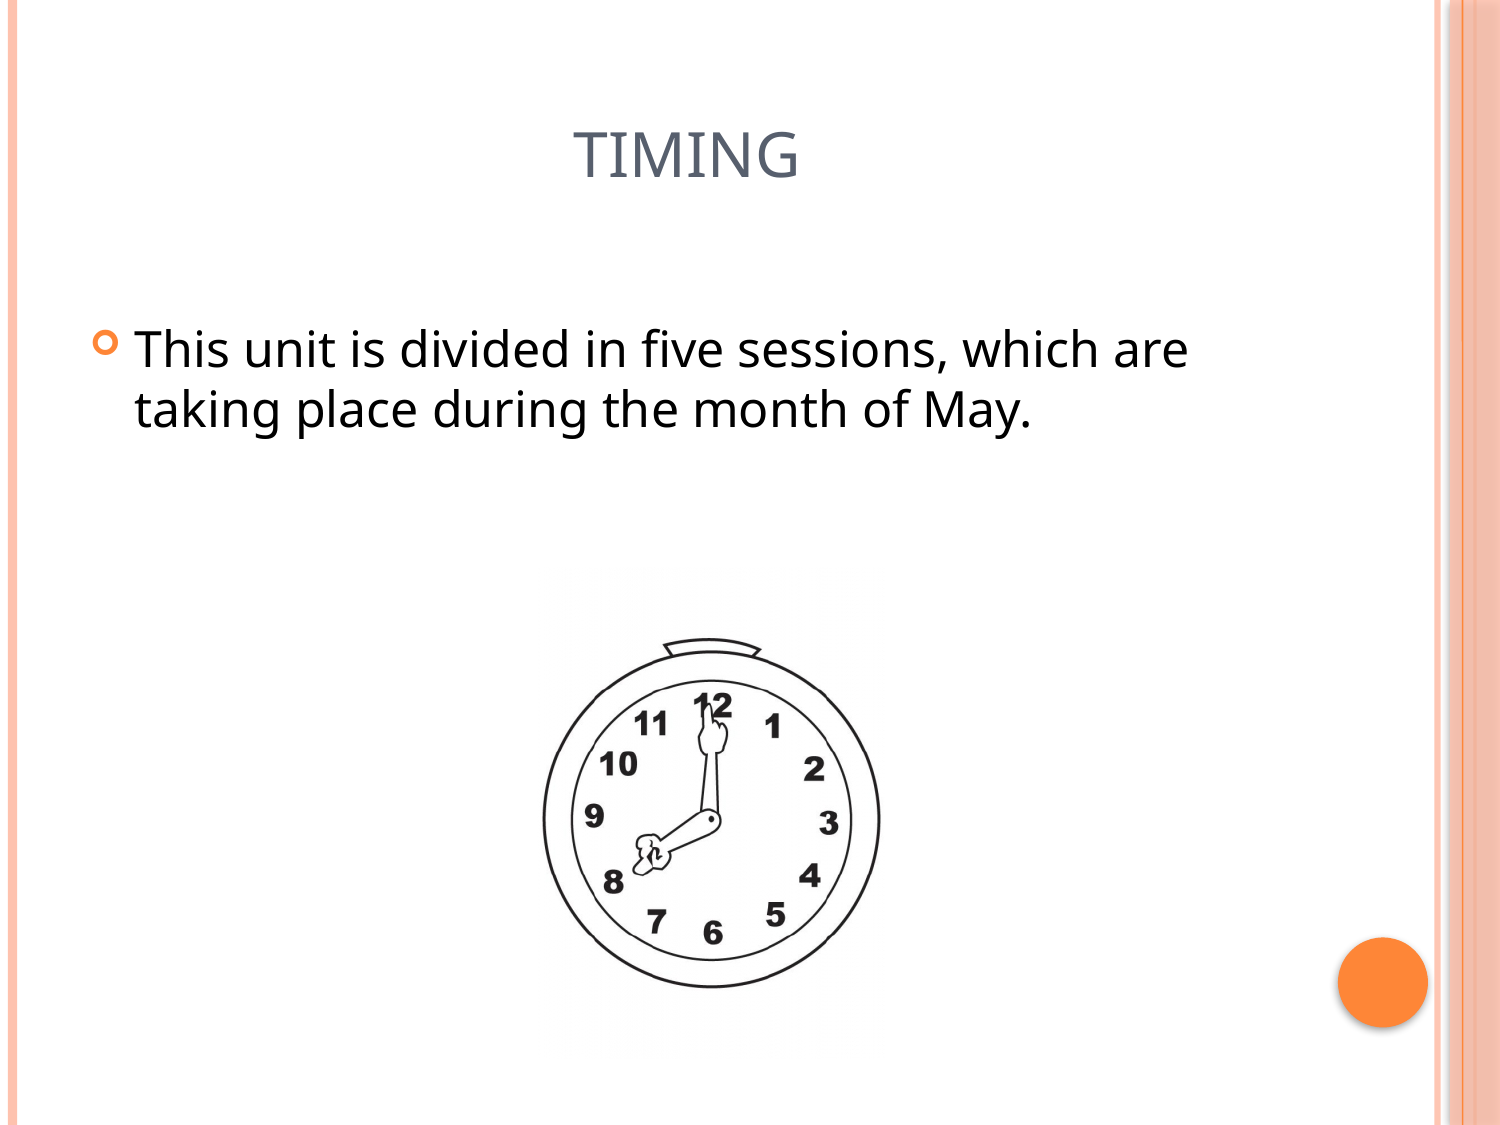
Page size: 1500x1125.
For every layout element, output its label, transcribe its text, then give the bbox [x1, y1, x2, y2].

title TIMING [75, 66, 1300, 198]
picture [536, 567, 886, 1060]
list This unit is divided in five sessions, which are taking place during the month of May. [75, 309, 1300, 598]
